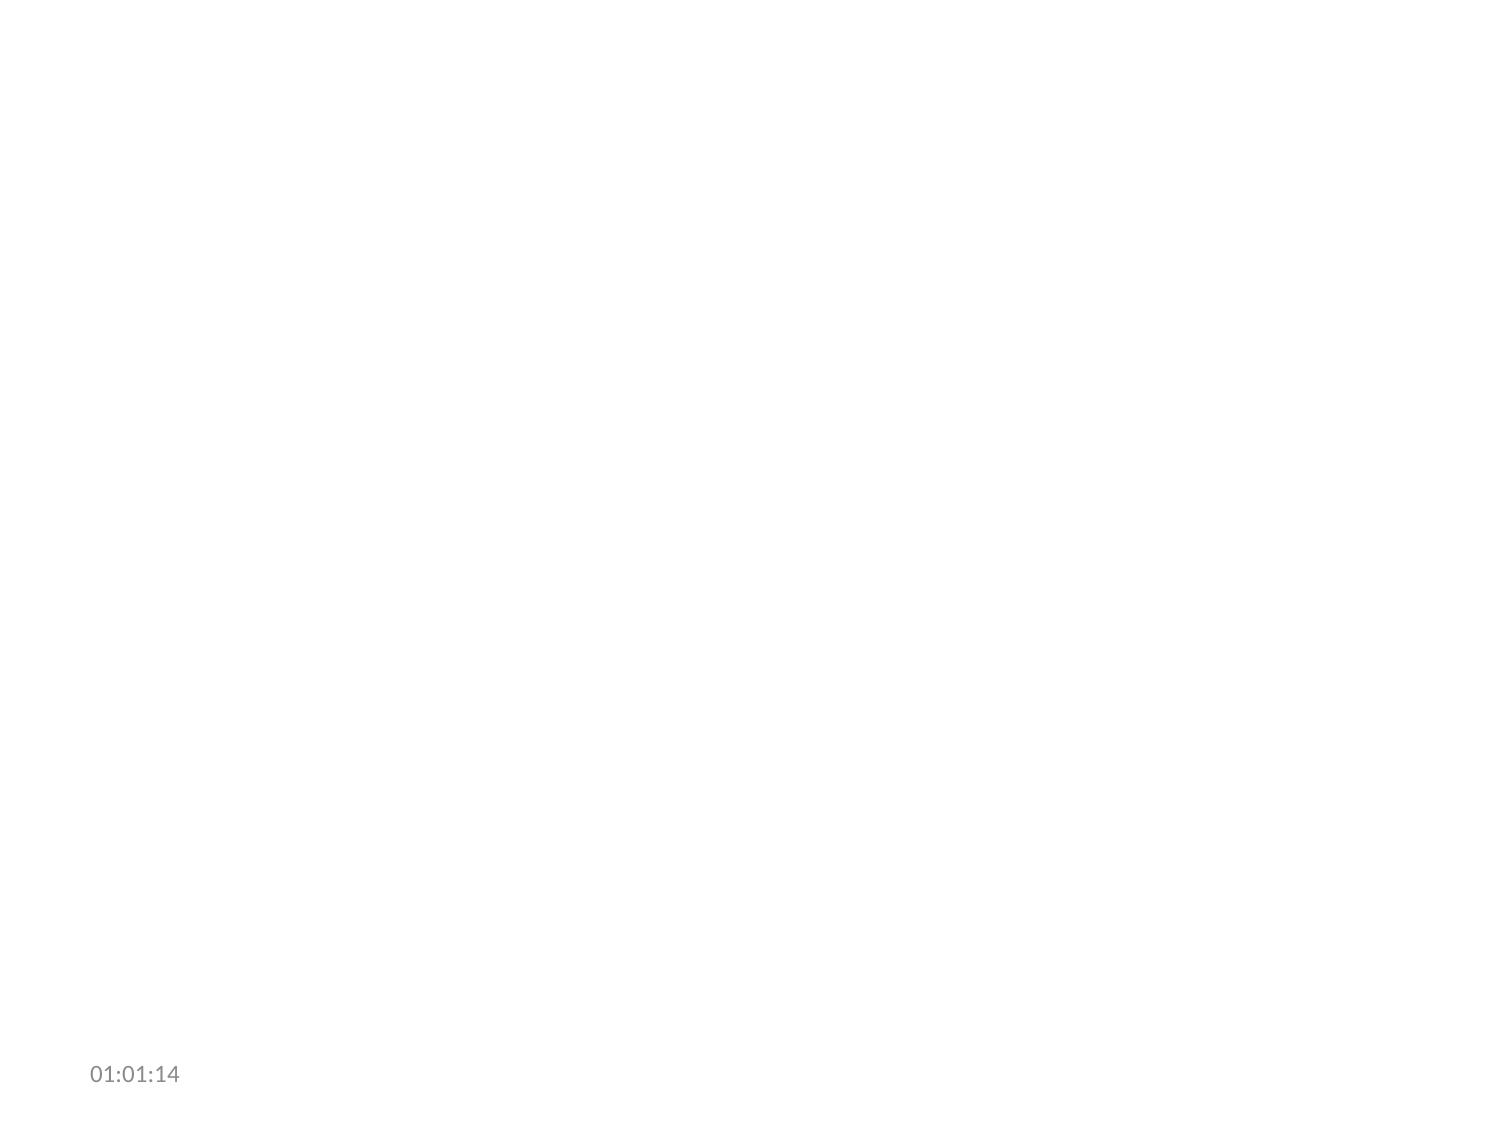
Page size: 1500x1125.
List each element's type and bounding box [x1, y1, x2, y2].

slide_number [75, 1042, 425, 1103]
